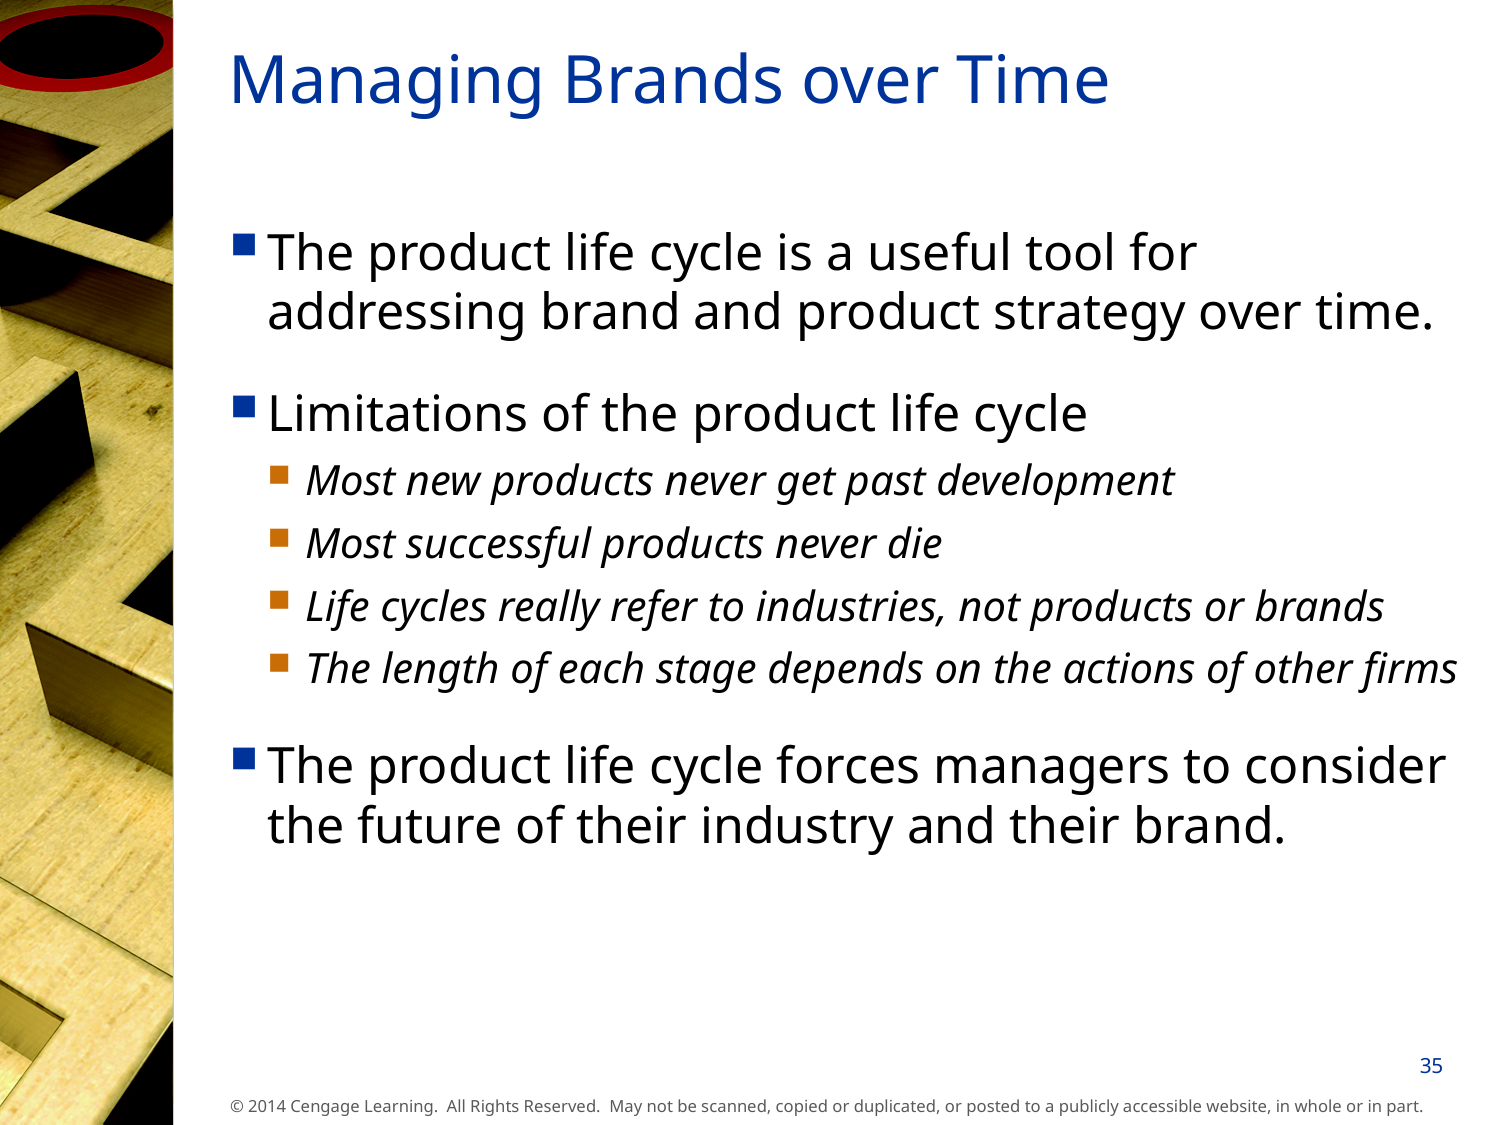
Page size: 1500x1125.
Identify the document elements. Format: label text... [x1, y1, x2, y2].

slide_number 35 [1386, 1037, 1478, 1097]
list The product life cycle is a useful tool for addressing brand and product strategy over time. Limitations of the product life cycle Most new products never get past development Most successful products never die Life cycles really refer to industries, not products or brands The length of each stage depends on the actions of other firms The product life cycle forces managers to consider the future of their industry and their brand. [215, 212, 1478, 981]
picture [0, 0, 174, 1125]
title Managing Brands over Time [213, 29, 1454, 213]
